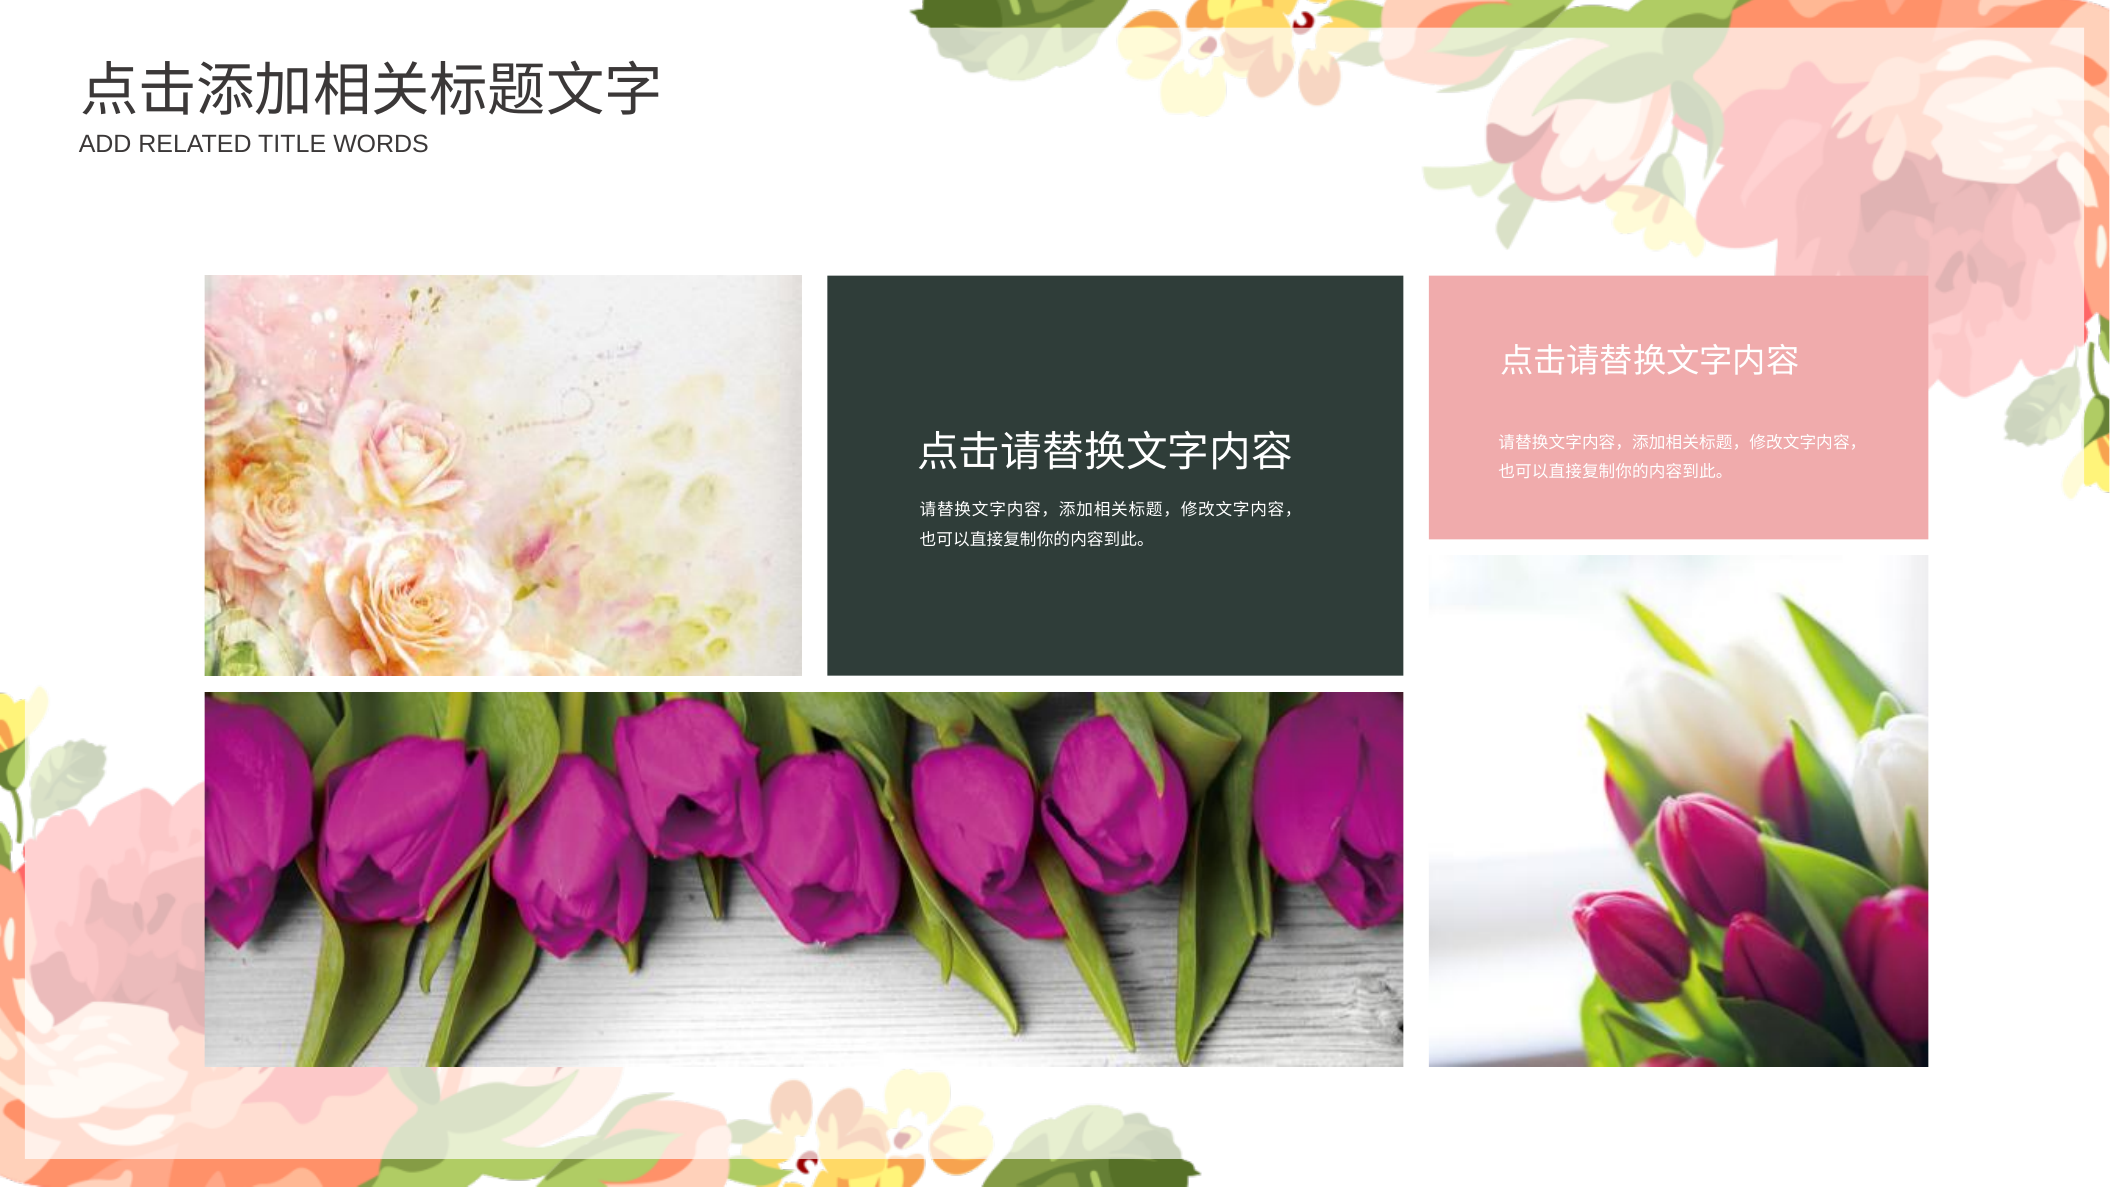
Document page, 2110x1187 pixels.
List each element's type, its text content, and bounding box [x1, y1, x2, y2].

text_box 点击添加相关标题文字 [64, 43, 679, 130]
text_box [1428, 275, 1929, 1067]
text_box ADD RELATED TITLE WORDS [62, 119, 446, 166]
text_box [204, 275, 1404, 1067]
picture [0, 0, 2110, 1187]
